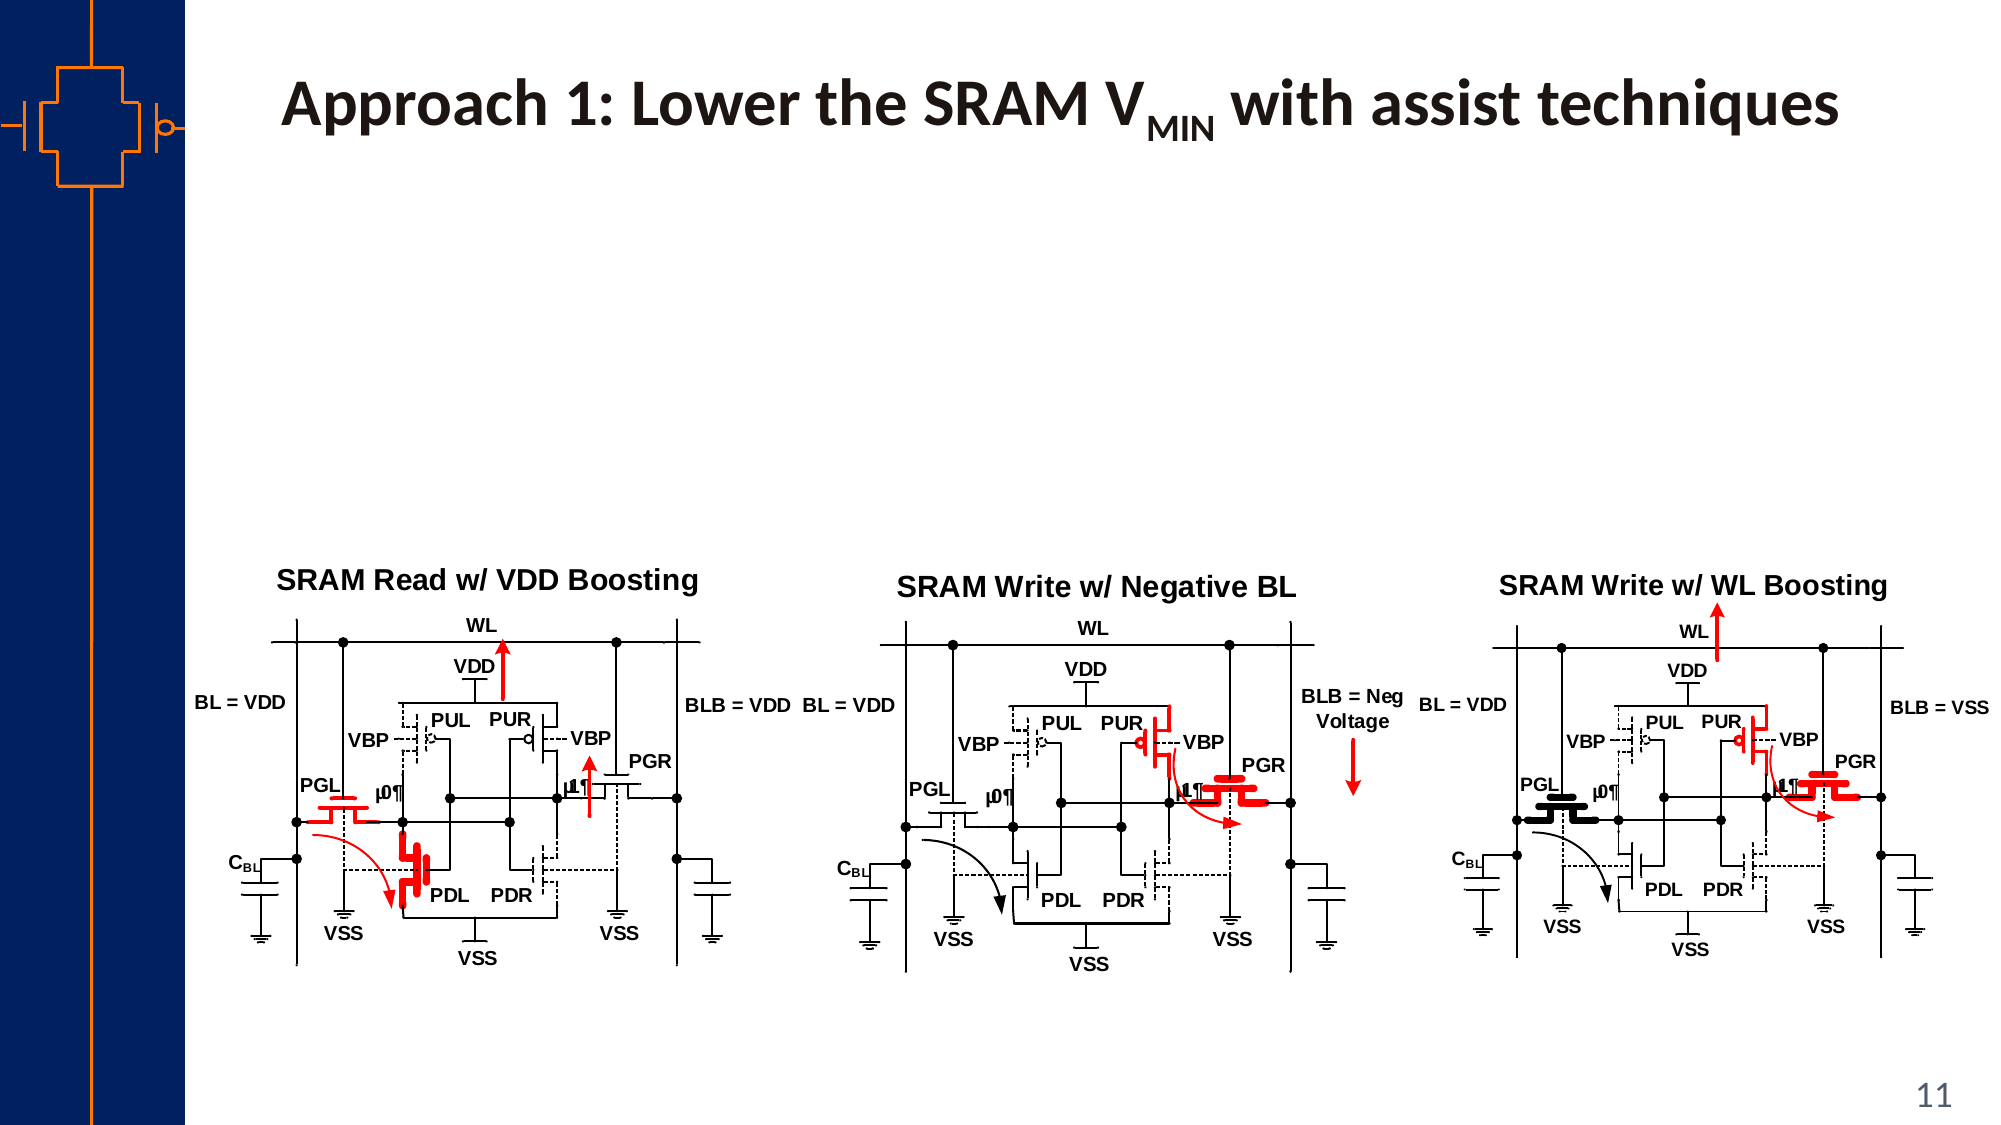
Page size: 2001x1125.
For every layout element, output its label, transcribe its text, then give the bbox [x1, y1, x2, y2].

slide_number 11 [1899, 1062, 1984, 1123]
picture [182, 552, 2000, 987]
title Approach 1: Lower the SRAM VMIN with assist techniques [266, 37, 1900, 157]
